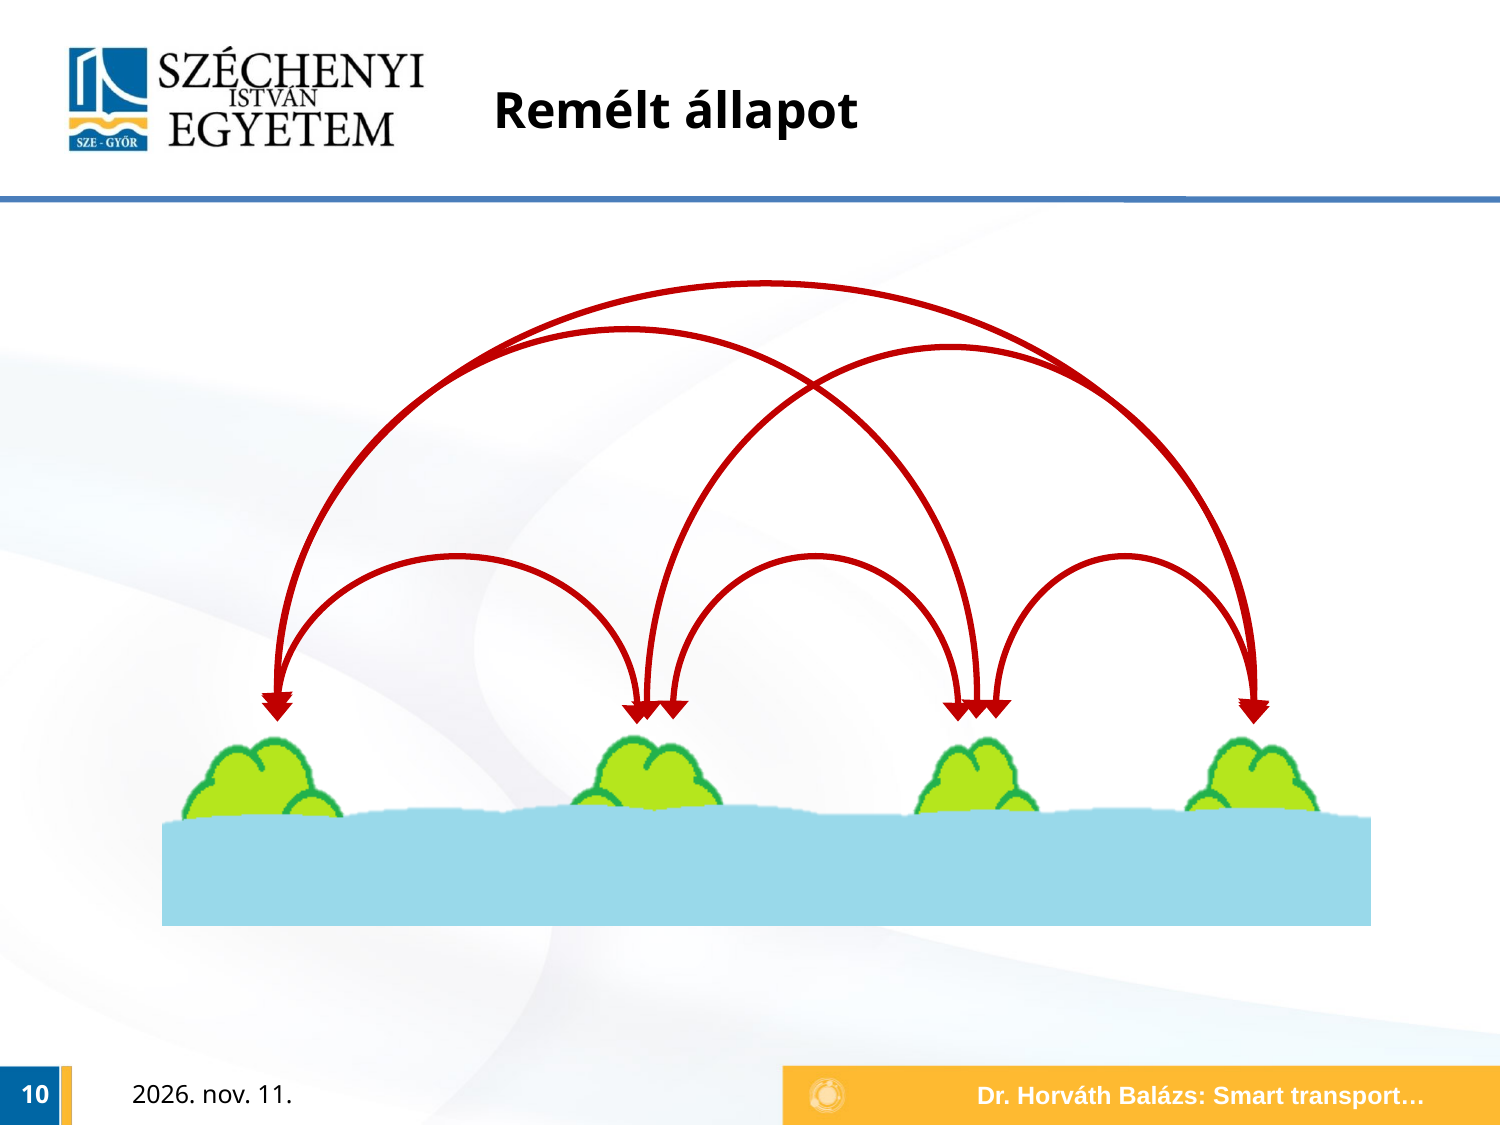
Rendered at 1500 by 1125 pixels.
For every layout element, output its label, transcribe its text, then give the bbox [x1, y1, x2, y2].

slide_number 10 [0, 1065, 71, 1125]
picture [0, 0, 1500, 196]
title Remélt állapot [478, 45, 1425, 173]
text_box [647, 346, 1254, 669]
footer Dr. Horváth Balázs: Smart transport… [878, 1065, 1442, 1125]
picture [0, 203, 1500, 1125]
slide_number 2014. szeptember 10. [117, 1065, 550, 1125]
text_box [276, 282, 1107, 669]
